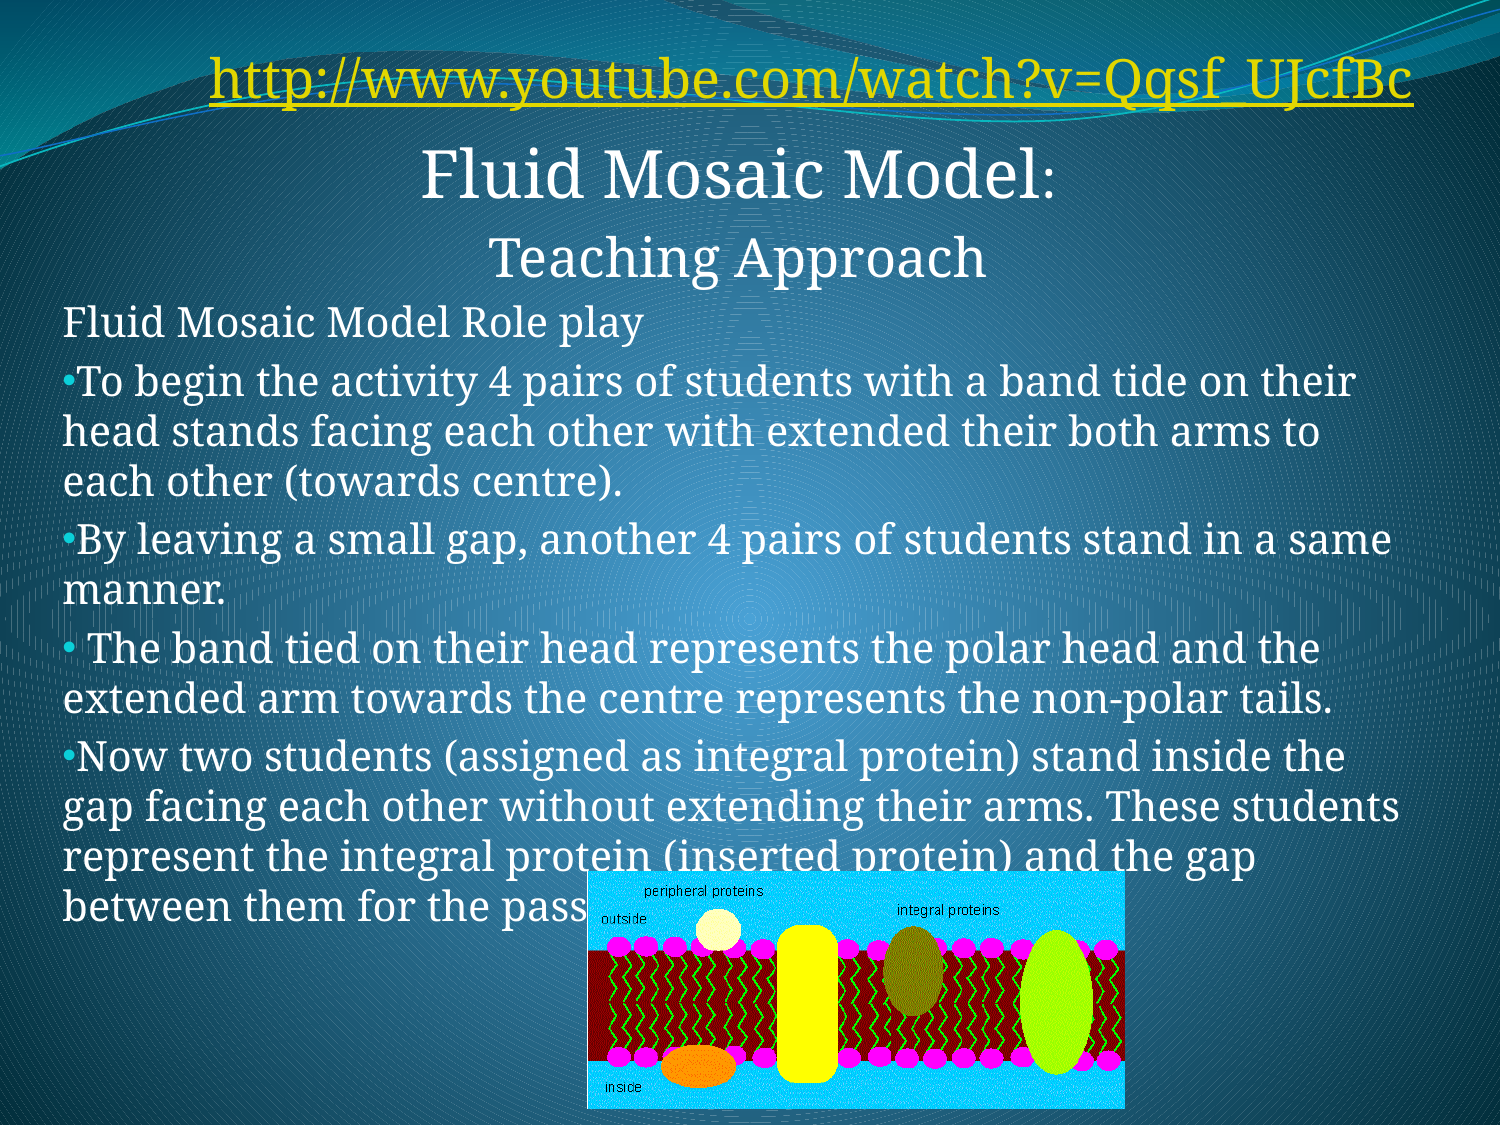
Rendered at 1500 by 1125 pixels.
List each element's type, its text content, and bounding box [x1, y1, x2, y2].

subtitle http://www.youtube.com/watch?v=Qqsf_UJcfBc Fluid Mosaic Model: Teaching Approach Fluid Mosaic Model Role play To begin the activity 4 pairs of students with a band tide on their head stands facing each other with extended their both arms to each other (towards centre). By leaving a small gap, another 4 pairs of students stand in a same manner. The band tied on their head represents the polar head and the extended arm towards the centre represents the non-polar tails. Now two students (assigned as integral protein) stand inside the gap facing each other without extending their arms. These students represent the integral protein (inserted protein) and the gap between them for the passage of molecules [62, 37, 1425, 1075]
picture [587, 910, 1126, 1087]
